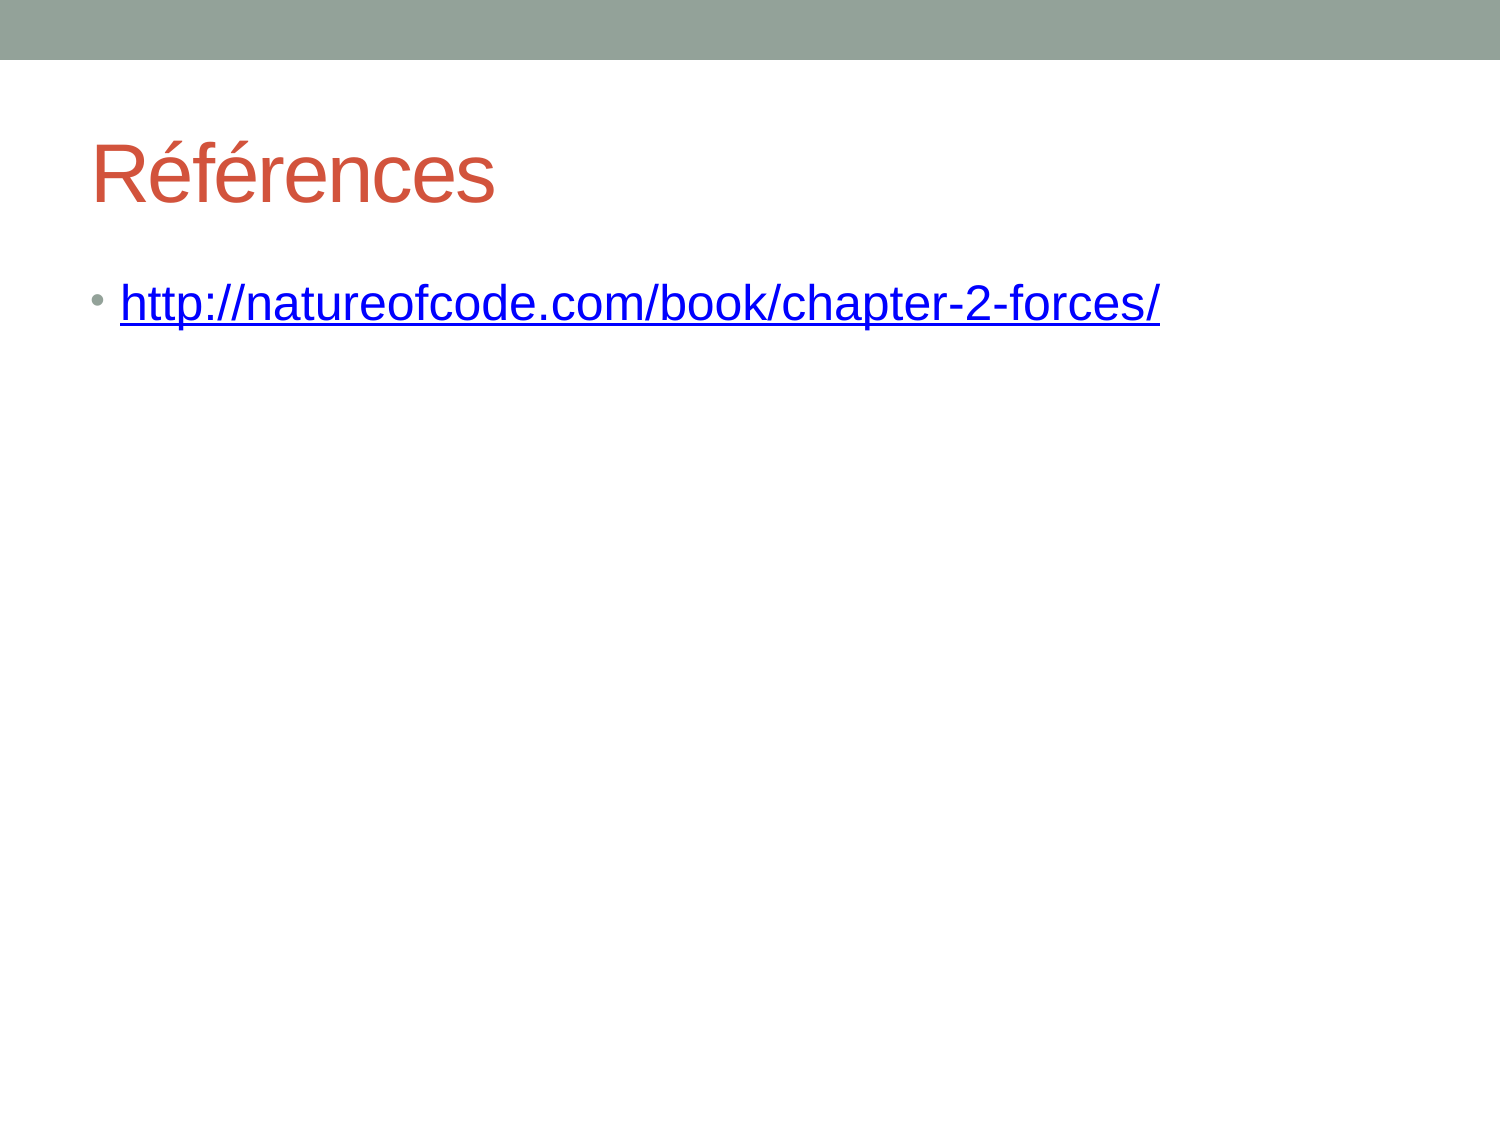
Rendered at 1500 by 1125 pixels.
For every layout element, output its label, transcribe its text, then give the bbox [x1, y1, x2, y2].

title Références [75, 87, 1425, 250]
list http://natureofcode.com/book/chapter-2-forces/ [75, 262, 1425, 1063]
